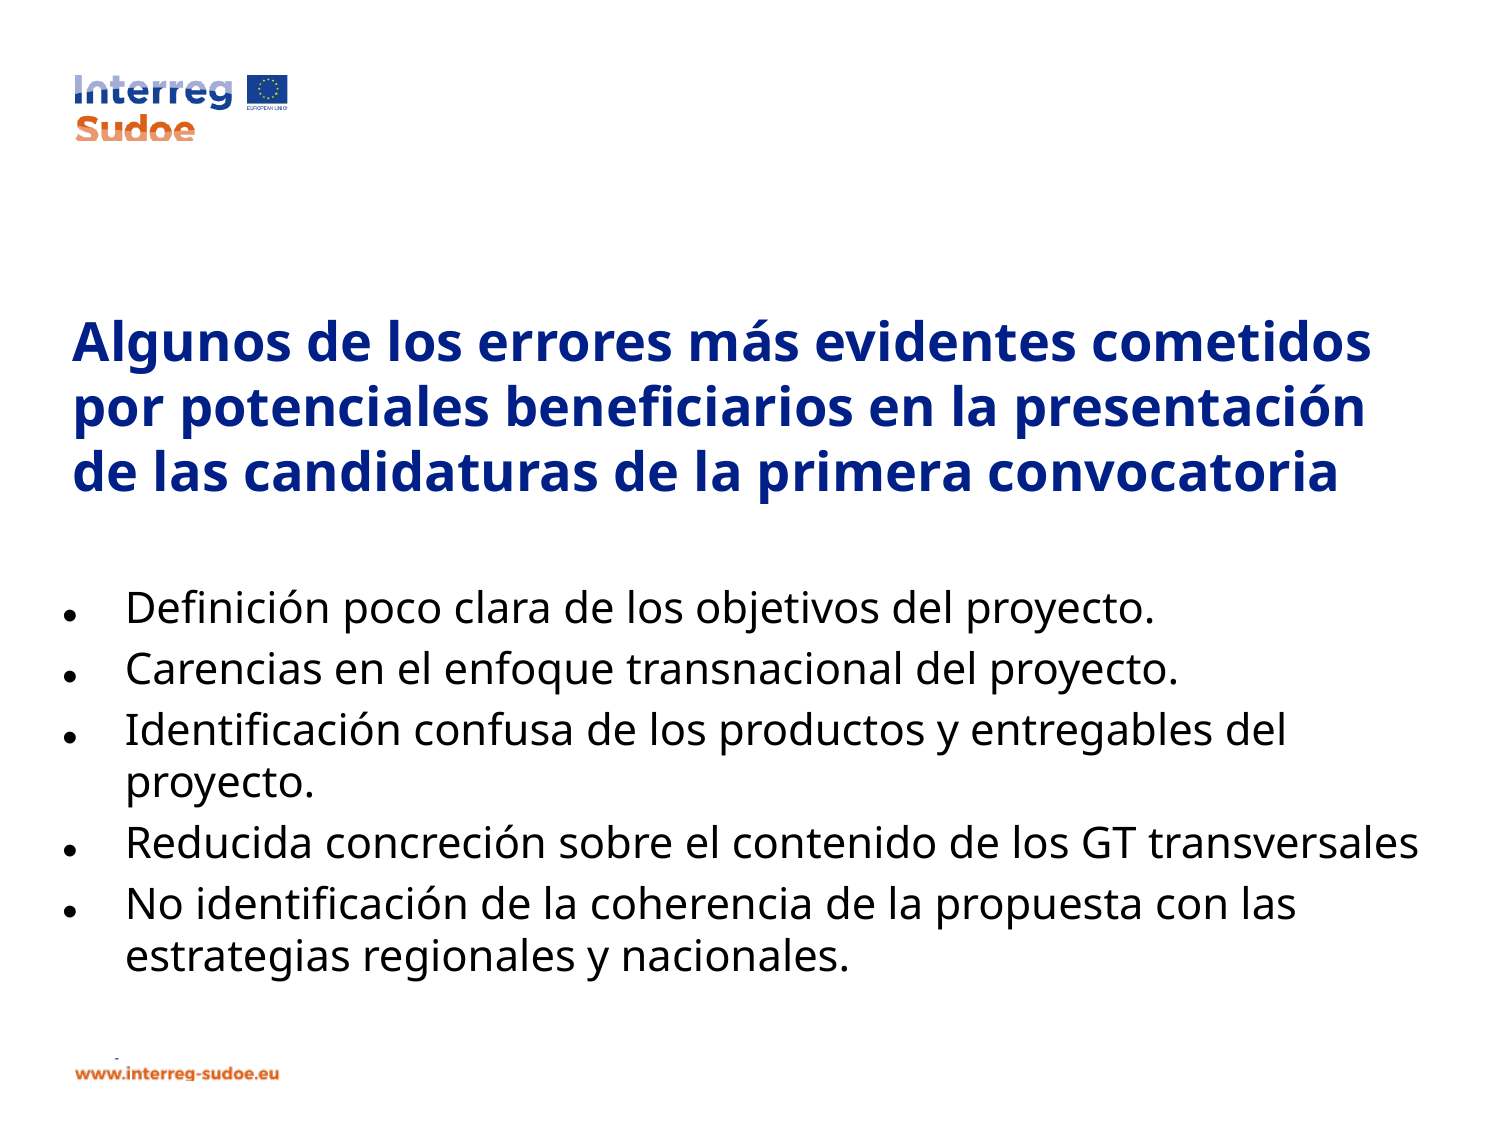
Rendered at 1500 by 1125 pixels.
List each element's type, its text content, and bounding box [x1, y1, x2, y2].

title Algunos de los errores más evidentes cometidos por potenciales beneficiarios en la presentación de las candidaturas de la primera convocatoria [57, 299, 1438, 513]
list Definición poco clara de los objetivos del proyecto. Carencias en el enfoque transnacional del proyecto. Identificación confusa de los productos y entregables del proyecto. Reducida concreción sobre el contenido de los GT transversales No identificación de la coherencia de la propuesta con las estrategias regionales y nacionales. [56, 550, 1438, 988]
